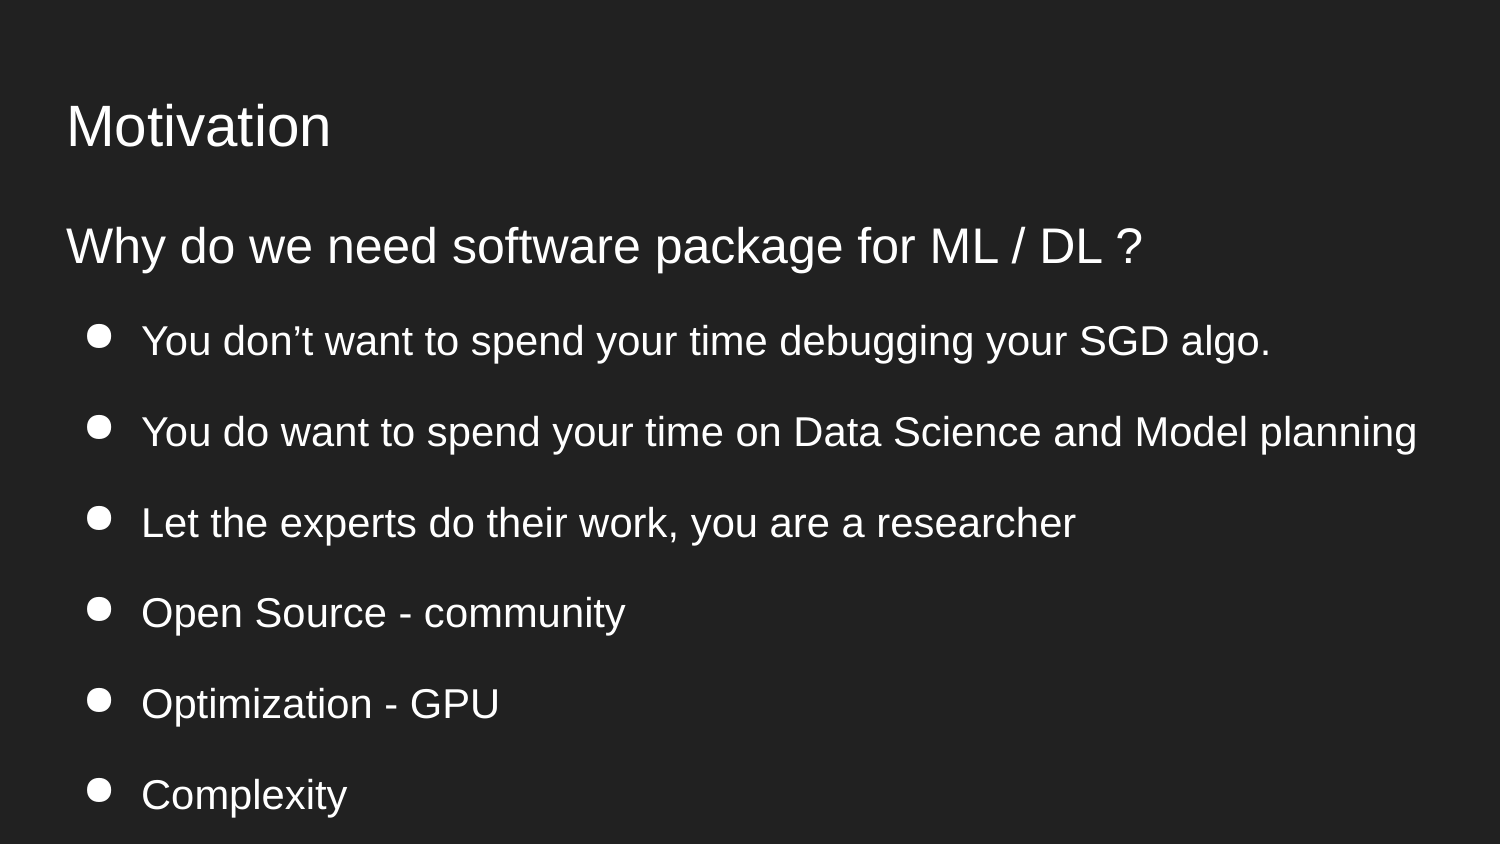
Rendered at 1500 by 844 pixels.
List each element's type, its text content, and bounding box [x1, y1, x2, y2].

title Motivation [51, 72, 1449, 167]
list Why do we need software package for ML / DL ? You don’t want to spend your time debugging your SGD algo. You do want to spend your time on Data Science and Model planning Let the experts do their work, you are a researcher Open Source - community Optimization - GPU Complexity [51, 189, 1449, 750]
